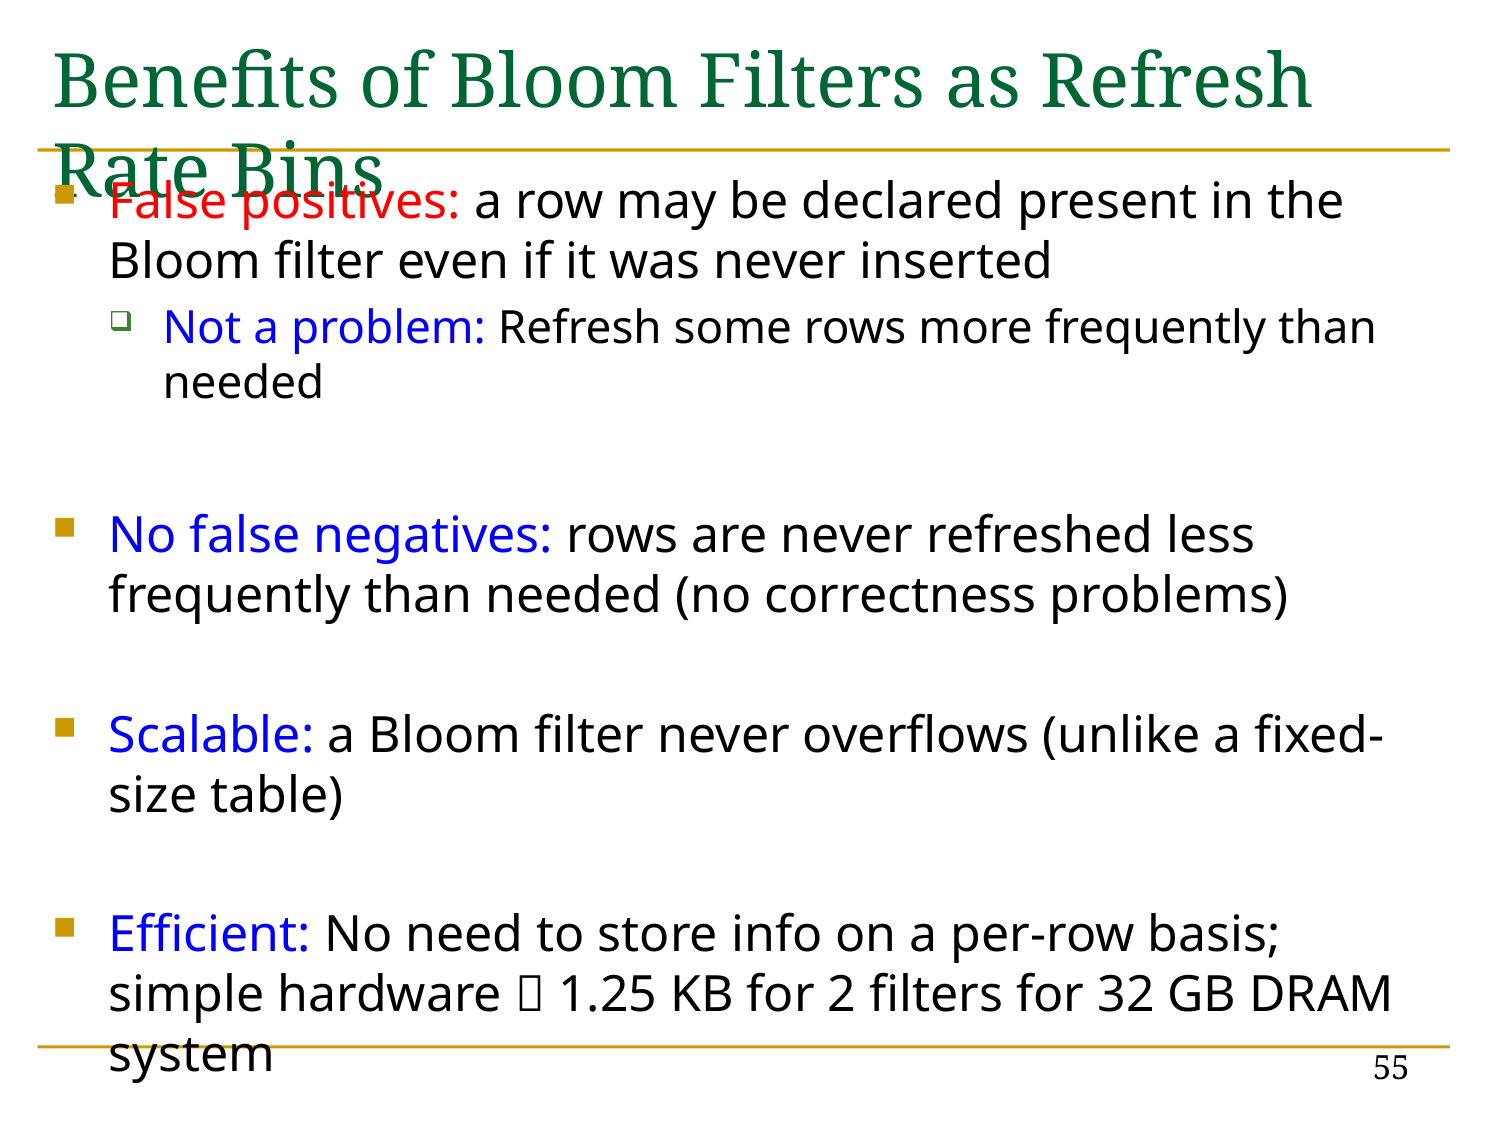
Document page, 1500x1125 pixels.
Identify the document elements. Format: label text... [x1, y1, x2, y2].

title Benefits of Bloom Filters as Refresh Rate Bins [37, 24, 1450, 160]
slide_number 55 [1074, 1023, 1426, 1100]
list False positives: a row may be declared present in the Bloom filter even if it was never inserted Not a problem: Refresh some rows more frequently than needed No false negatives: rows are never refreshed less frequently than needed (no correctness problems) Scalable: a Bloom filter never overflows (unlike a fixed-size table) Efficient: No need to store info on a per-row basis; simple hardware  1.25 KB for 2 filters for 32 GB DRAM system [37, 160, 1450, 1025]
